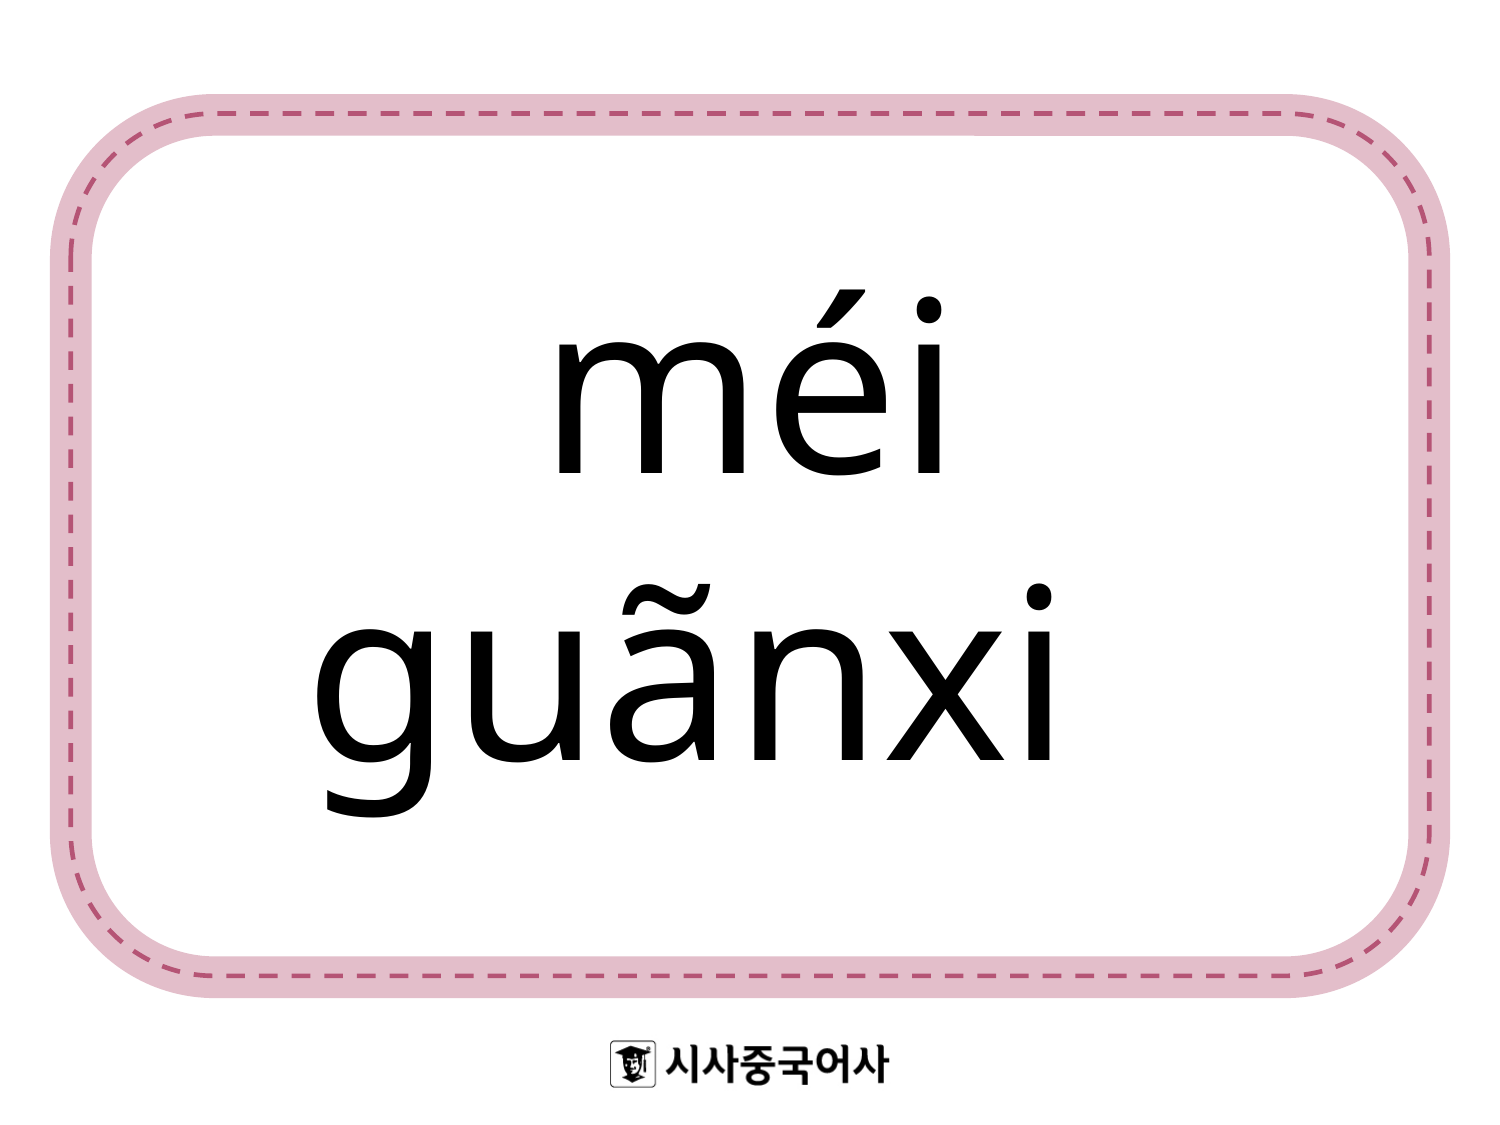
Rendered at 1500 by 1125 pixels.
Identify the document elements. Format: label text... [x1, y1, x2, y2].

text_box méi guãnxi [145, 189, 1354, 853]
picture [602, 1034, 898, 1094]
